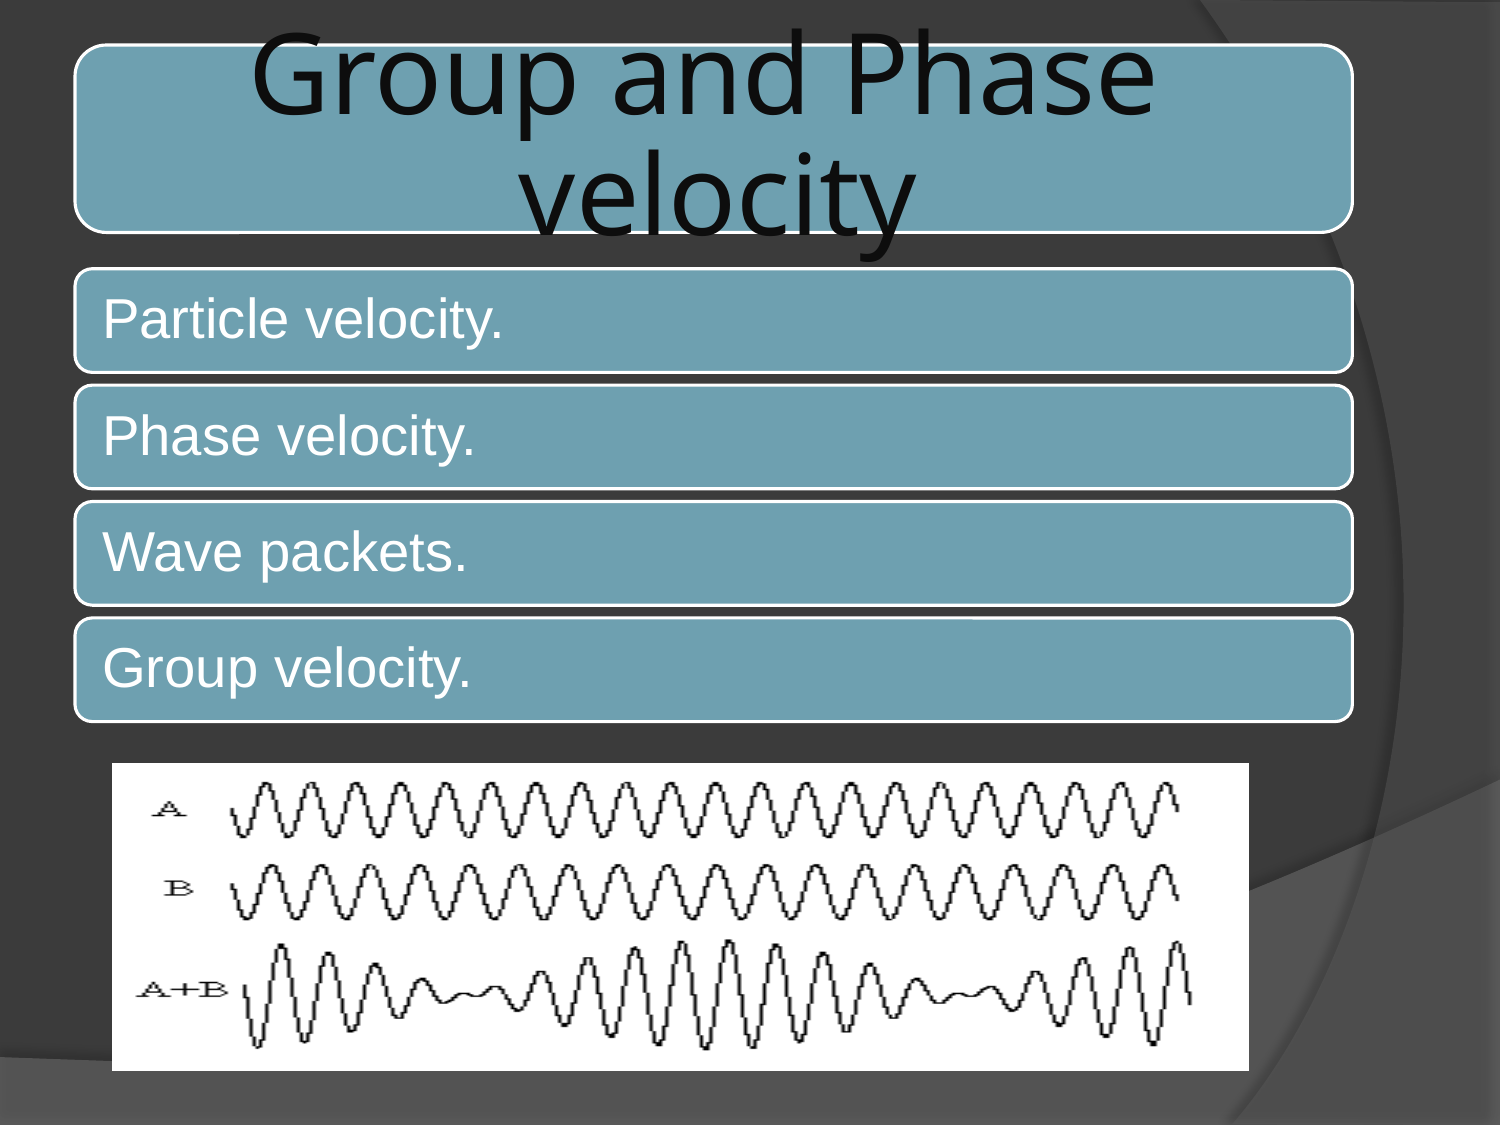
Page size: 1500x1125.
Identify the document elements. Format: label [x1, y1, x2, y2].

picture [111, 763, 1250, 1071]
list [74, 262, 1353, 729]
text_box [74, 44, 1353, 233]
